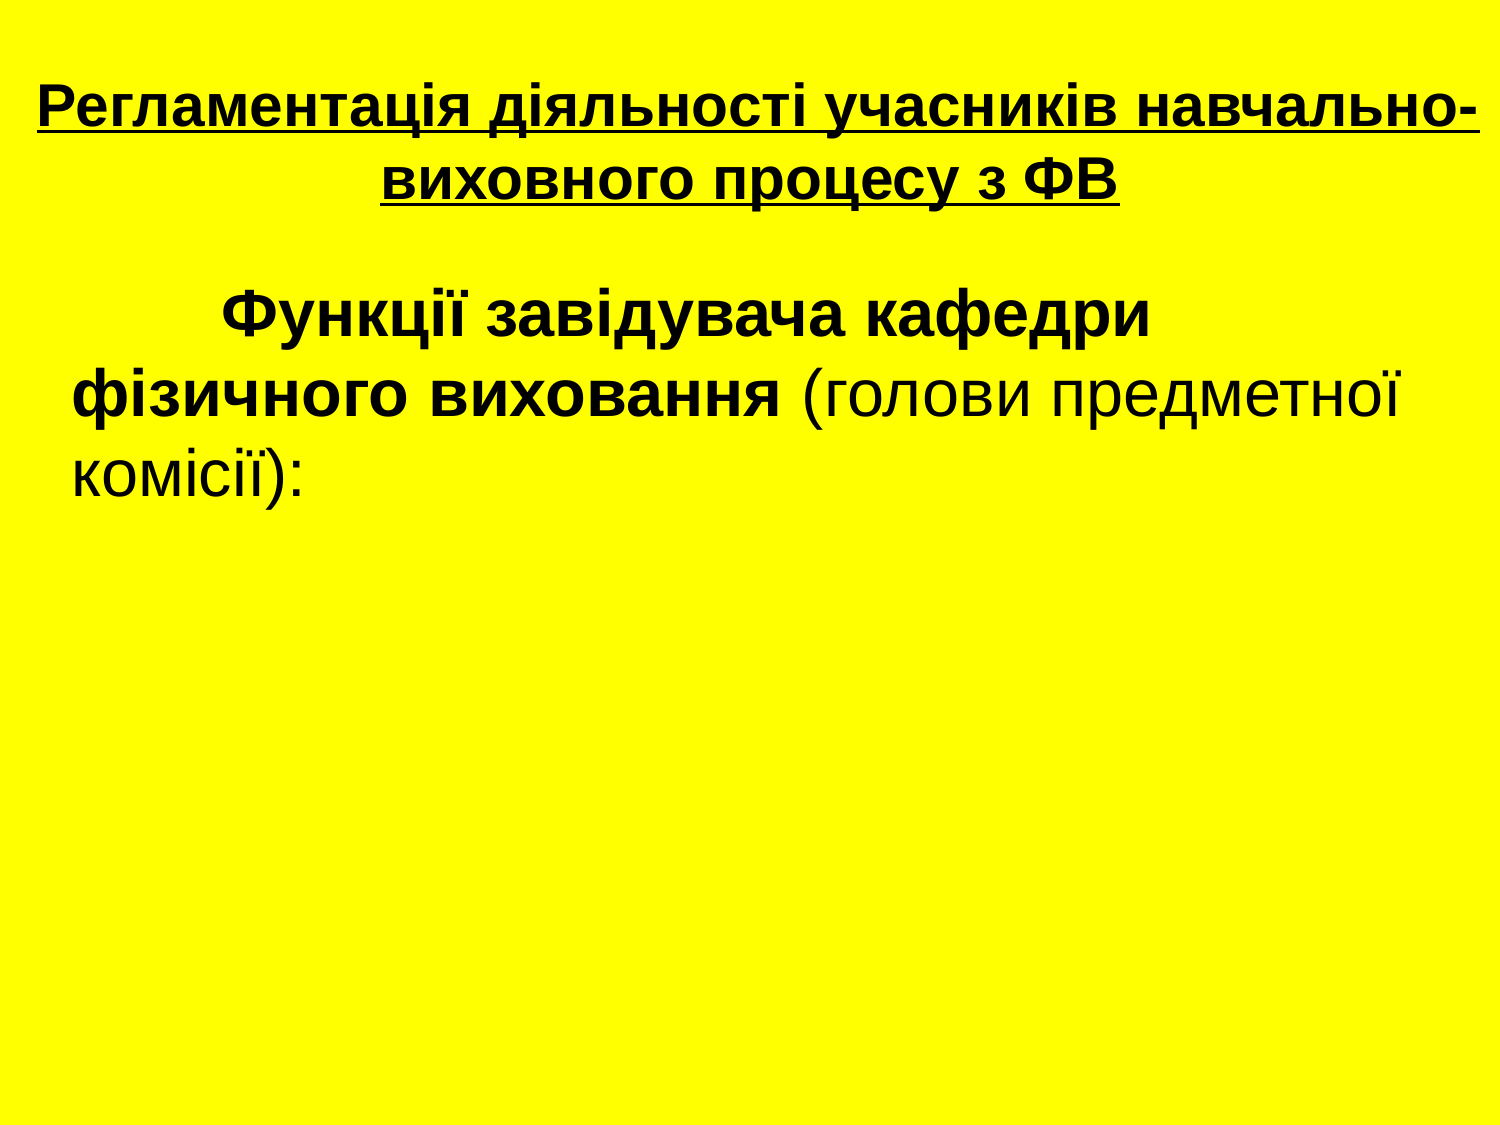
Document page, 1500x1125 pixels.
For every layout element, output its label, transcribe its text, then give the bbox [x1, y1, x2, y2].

list Функції завідувача кафедри фізичного виховання (голови предметної комісії): [0, 262, 1500, 1005]
title Регламентація діяльності учасників навчально-виховного процесу з ФВ [0, 45, 1500, 233]
